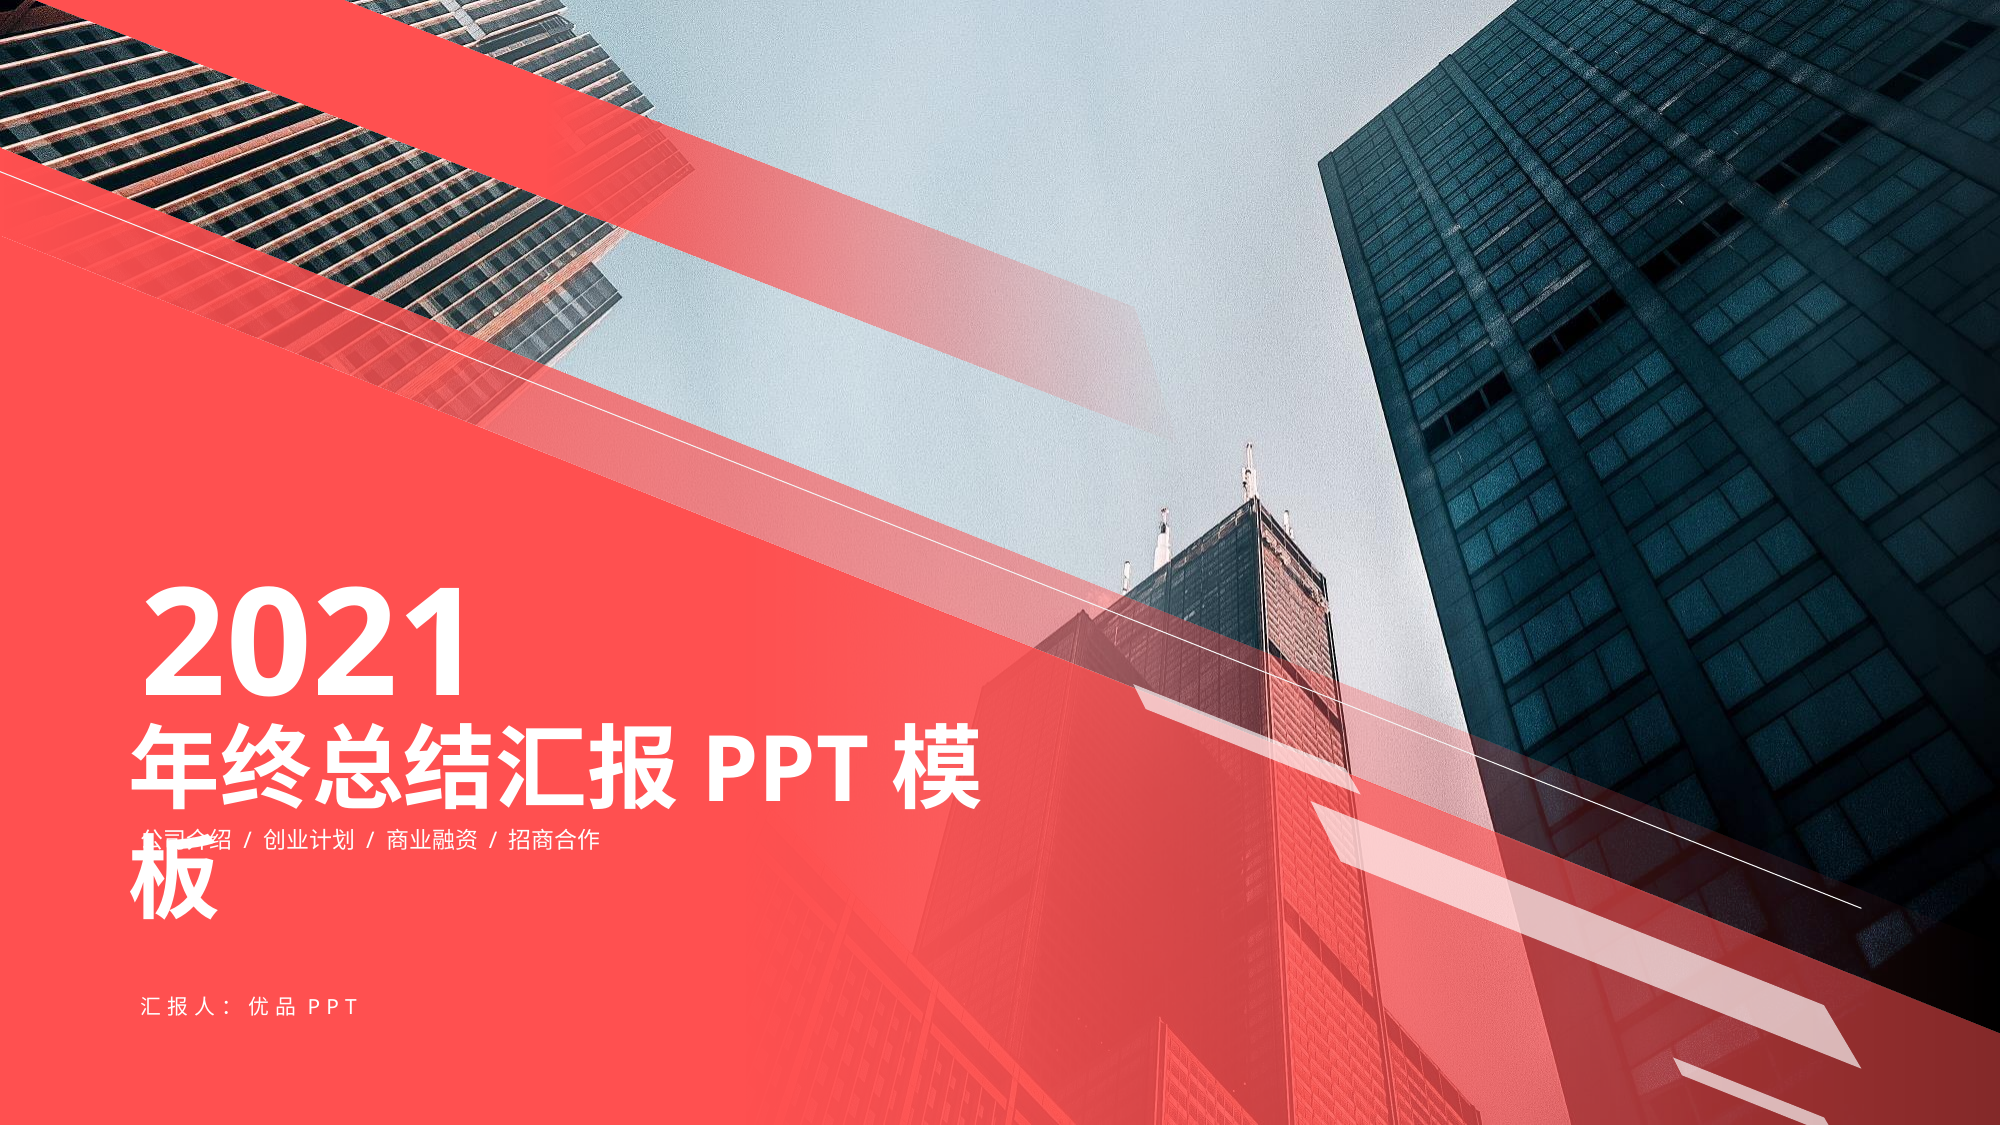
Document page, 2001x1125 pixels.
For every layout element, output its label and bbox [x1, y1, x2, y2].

text_box [0, 171, 1862, 909]
picture [0, 0, 2000, 1125]
